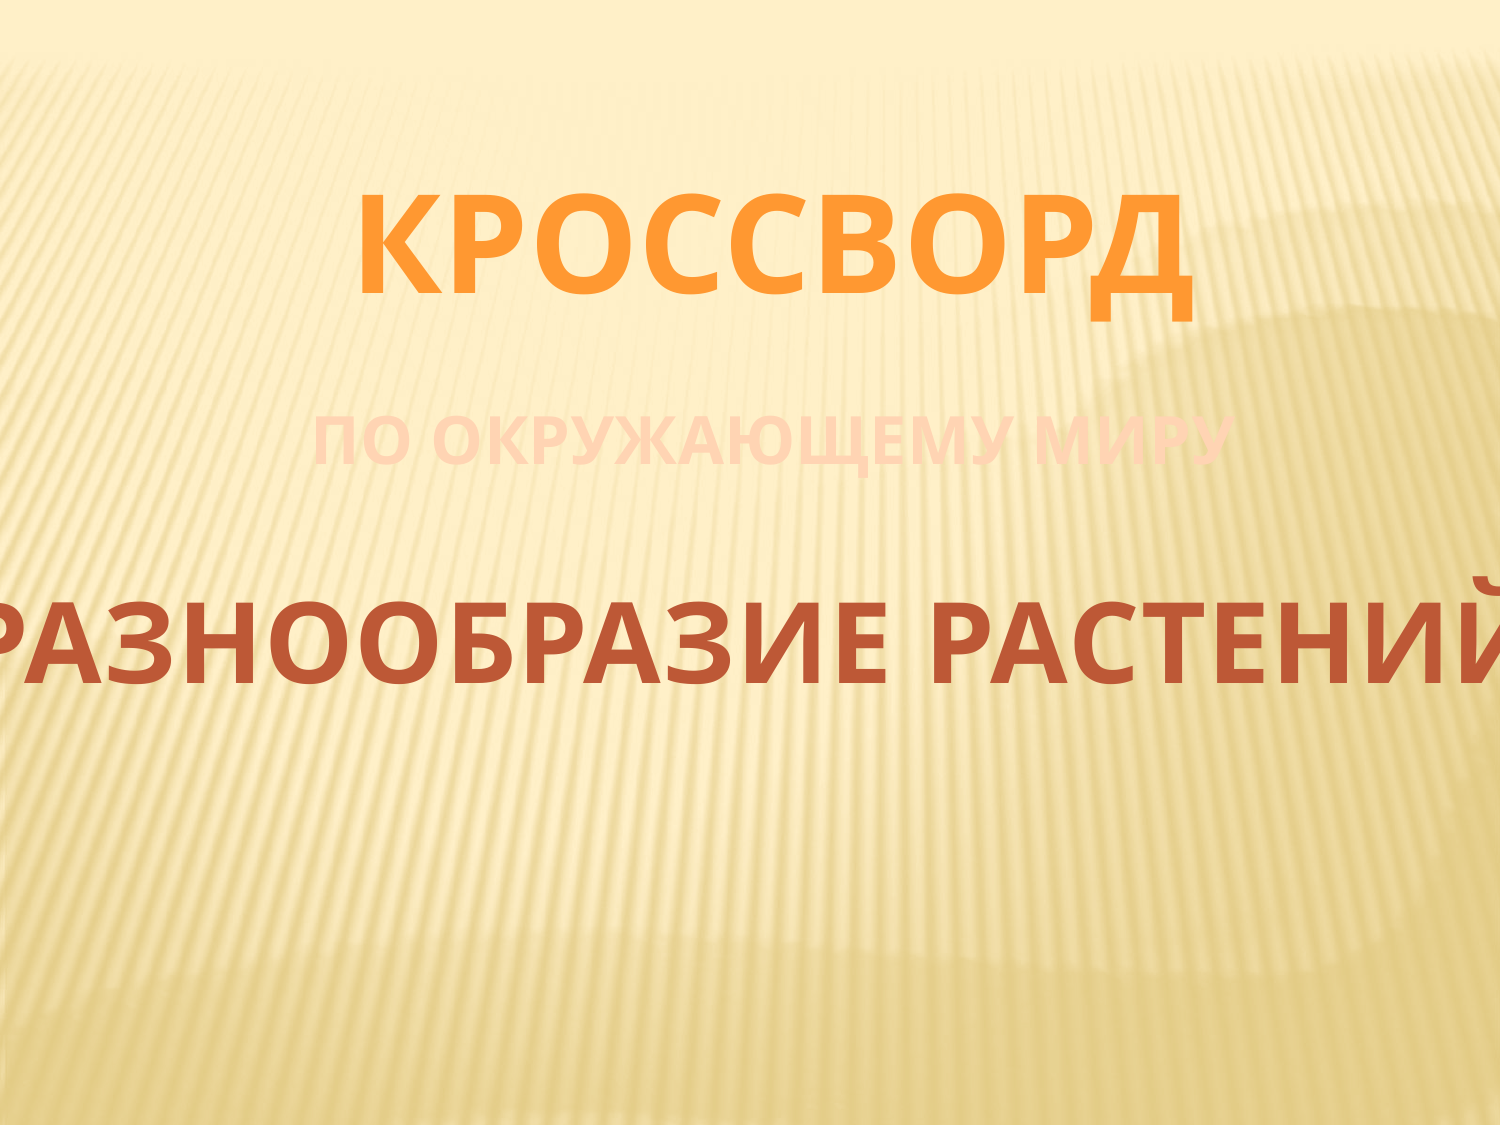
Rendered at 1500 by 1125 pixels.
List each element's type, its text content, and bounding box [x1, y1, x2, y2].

text_box ПО ОКРУЖАЮЩЕМУ МИРУ [295, 390, 1252, 486]
text_box «РАЗНООБРАЗИЕ РАСТЕНИЙ» [0, 563, 1500, 714]
text_box КРОССВОРД [335, 149, 1212, 329]
